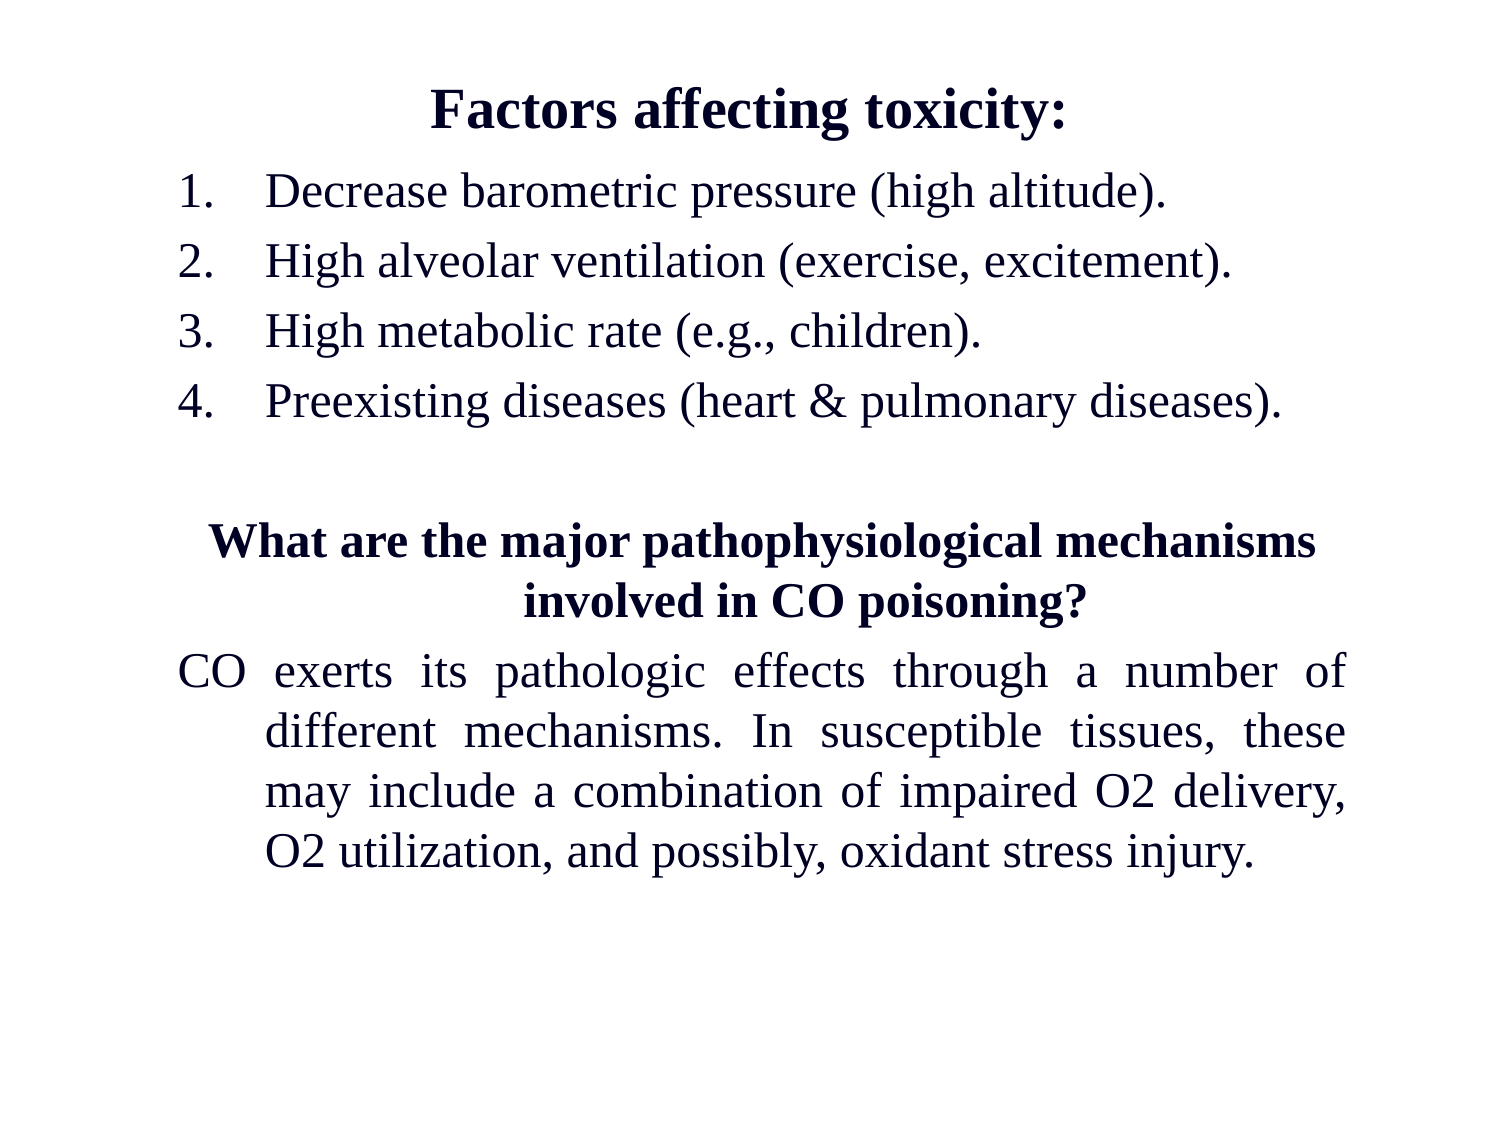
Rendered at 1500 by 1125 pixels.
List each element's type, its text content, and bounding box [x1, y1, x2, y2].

list Decrease barometric pressure (high altitude). High alveolar ventilation (exercise, excitement). High metabolic rate (e.g., children). Preexisting diseases (heart & pulmonary diseases). What are the major pathophysiological mechanisms involved in CO poisoning? CO exerts its pathologic effects through a number of different mechanisms. In susceptible tissues, these may include a combination of impaired O2 delivery, O2 utilization, and possibly, oxidant stress injury. [162, 149, 1363, 1013]
title Factors affecting toxicity: [75, 47, 1425, 163]
